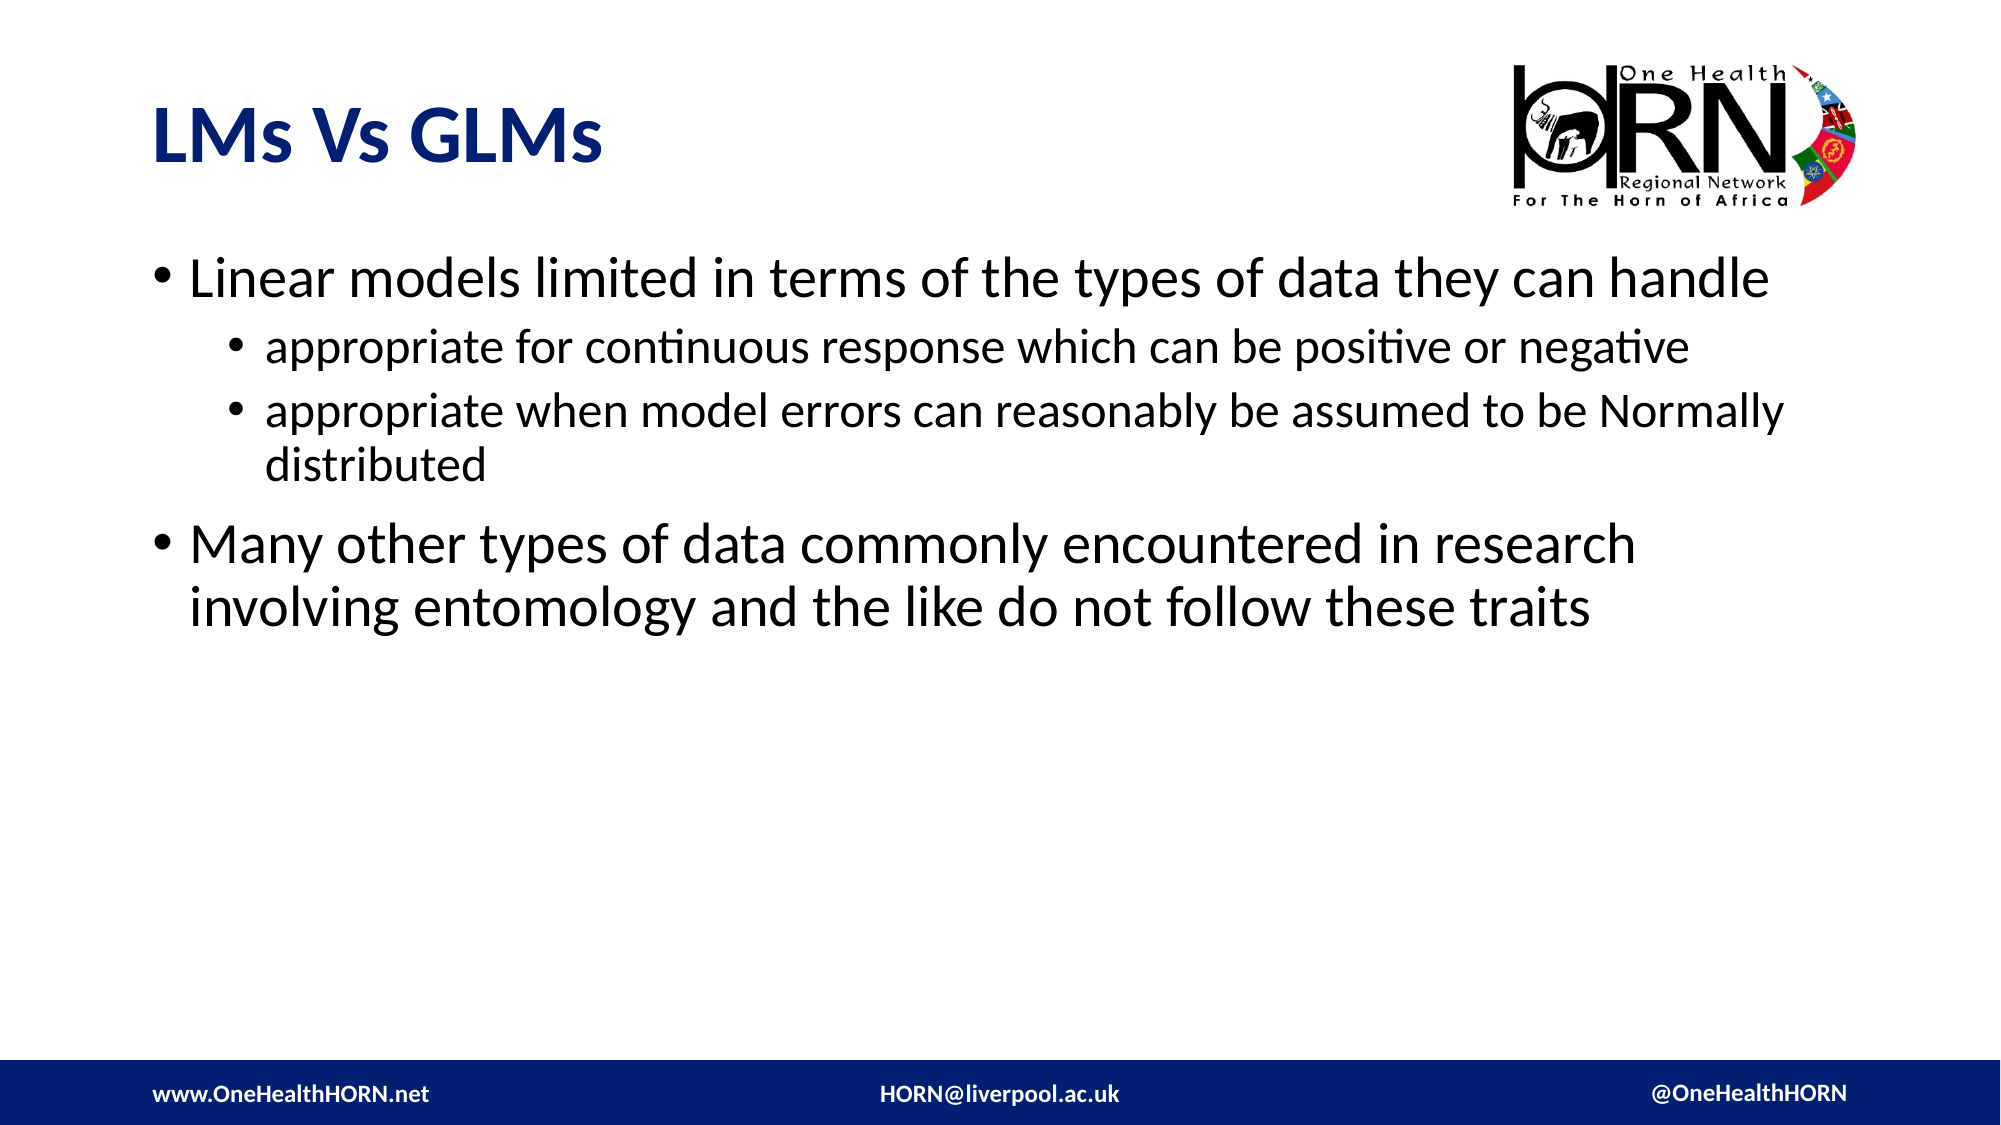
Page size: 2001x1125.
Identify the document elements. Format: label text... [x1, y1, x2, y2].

title LMs Vs GLMs [137, 59, 1471, 213]
list Linear models limited in terms of the types of data they can handle appropriate for continuous response which can be positive or negative appropriate when model errors can reasonably be assumed to be Normally distributed Many other types of data commonly encountered in research involving entomology and the like do not follow these traits [137, 239, 1863, 1022]
picture [1507, 59, 1863, 213]
